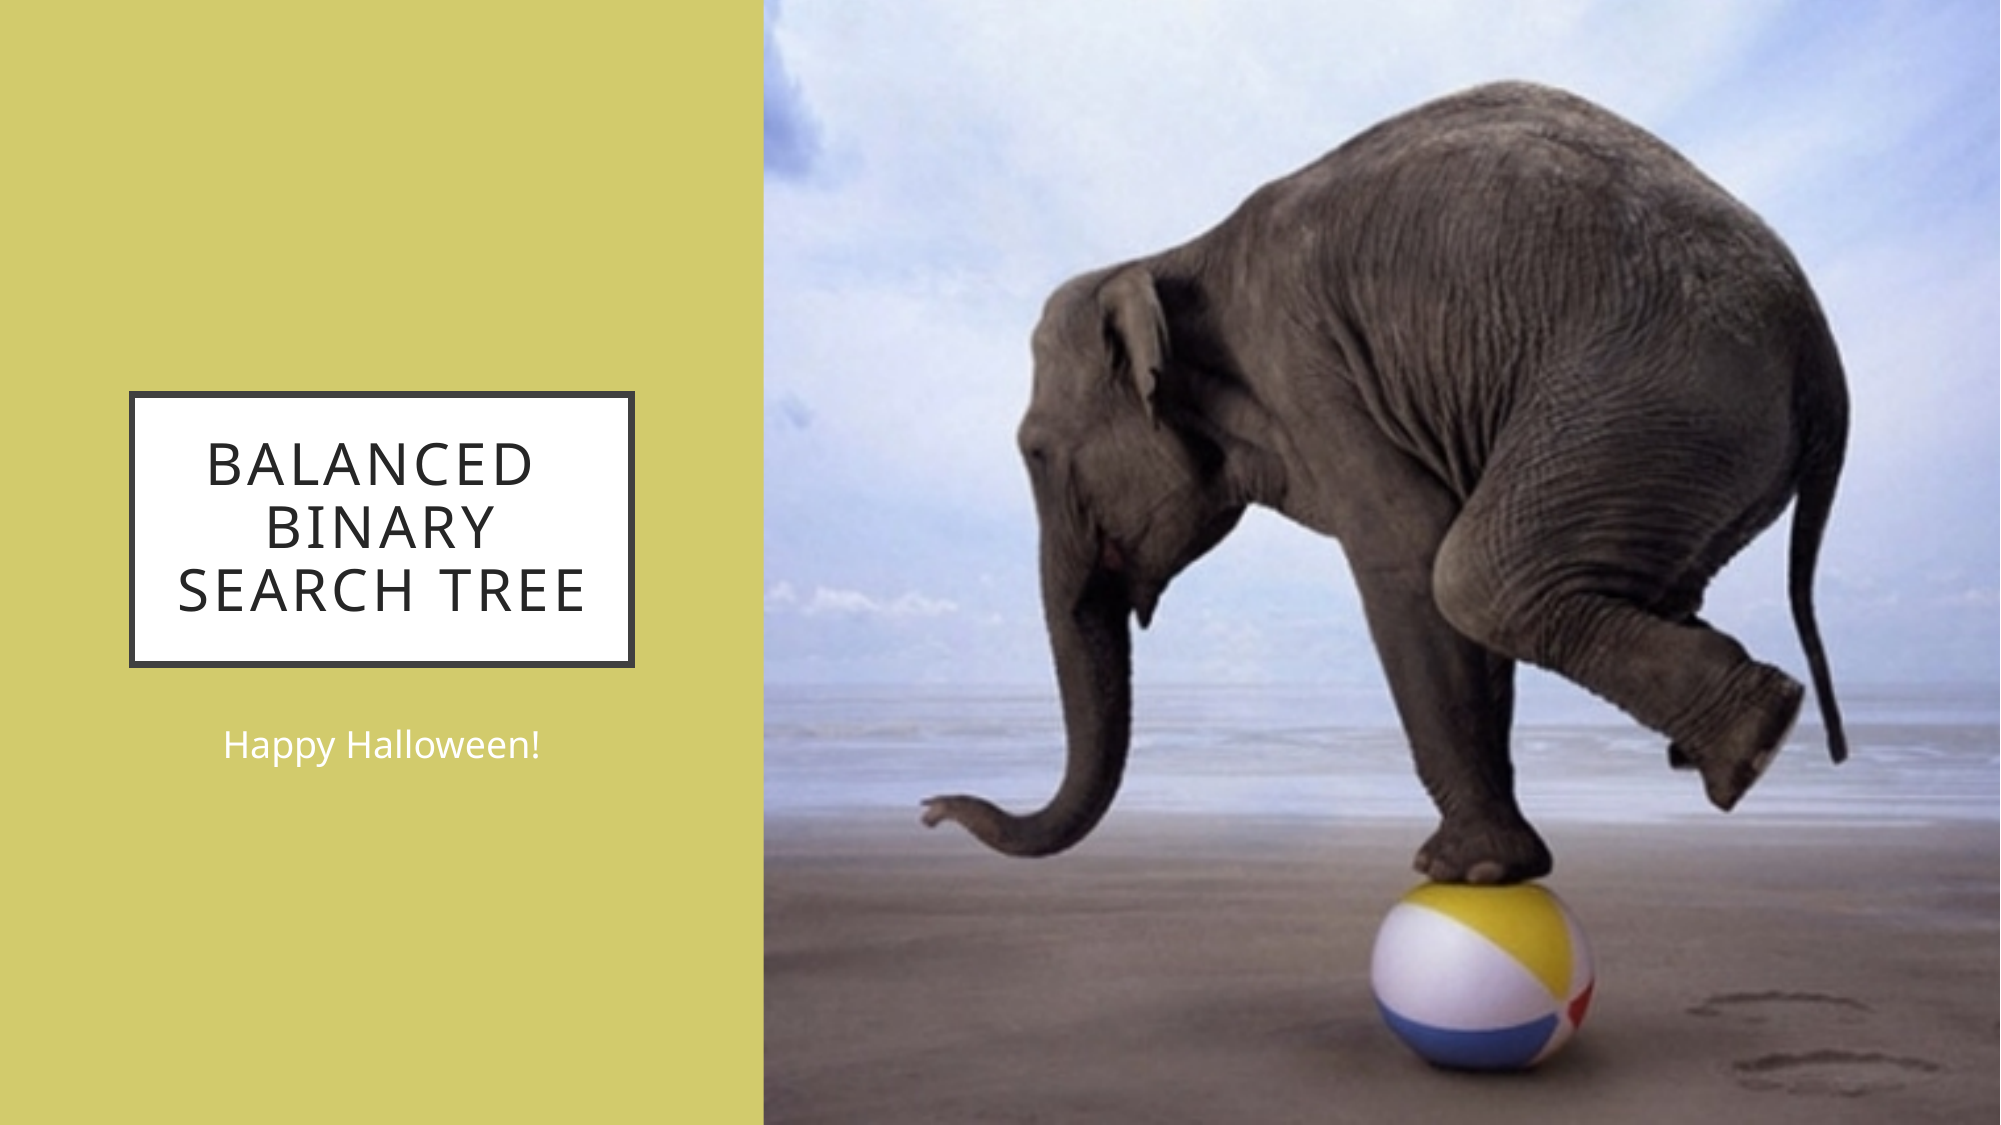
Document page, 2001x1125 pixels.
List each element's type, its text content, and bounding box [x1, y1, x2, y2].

title Balanced Binary Search Tree [129, 391, 635, 668]
subtitle Happy Halloween! [184, 713, 580, 918]
picture [763, 0, 2000, 1125]
